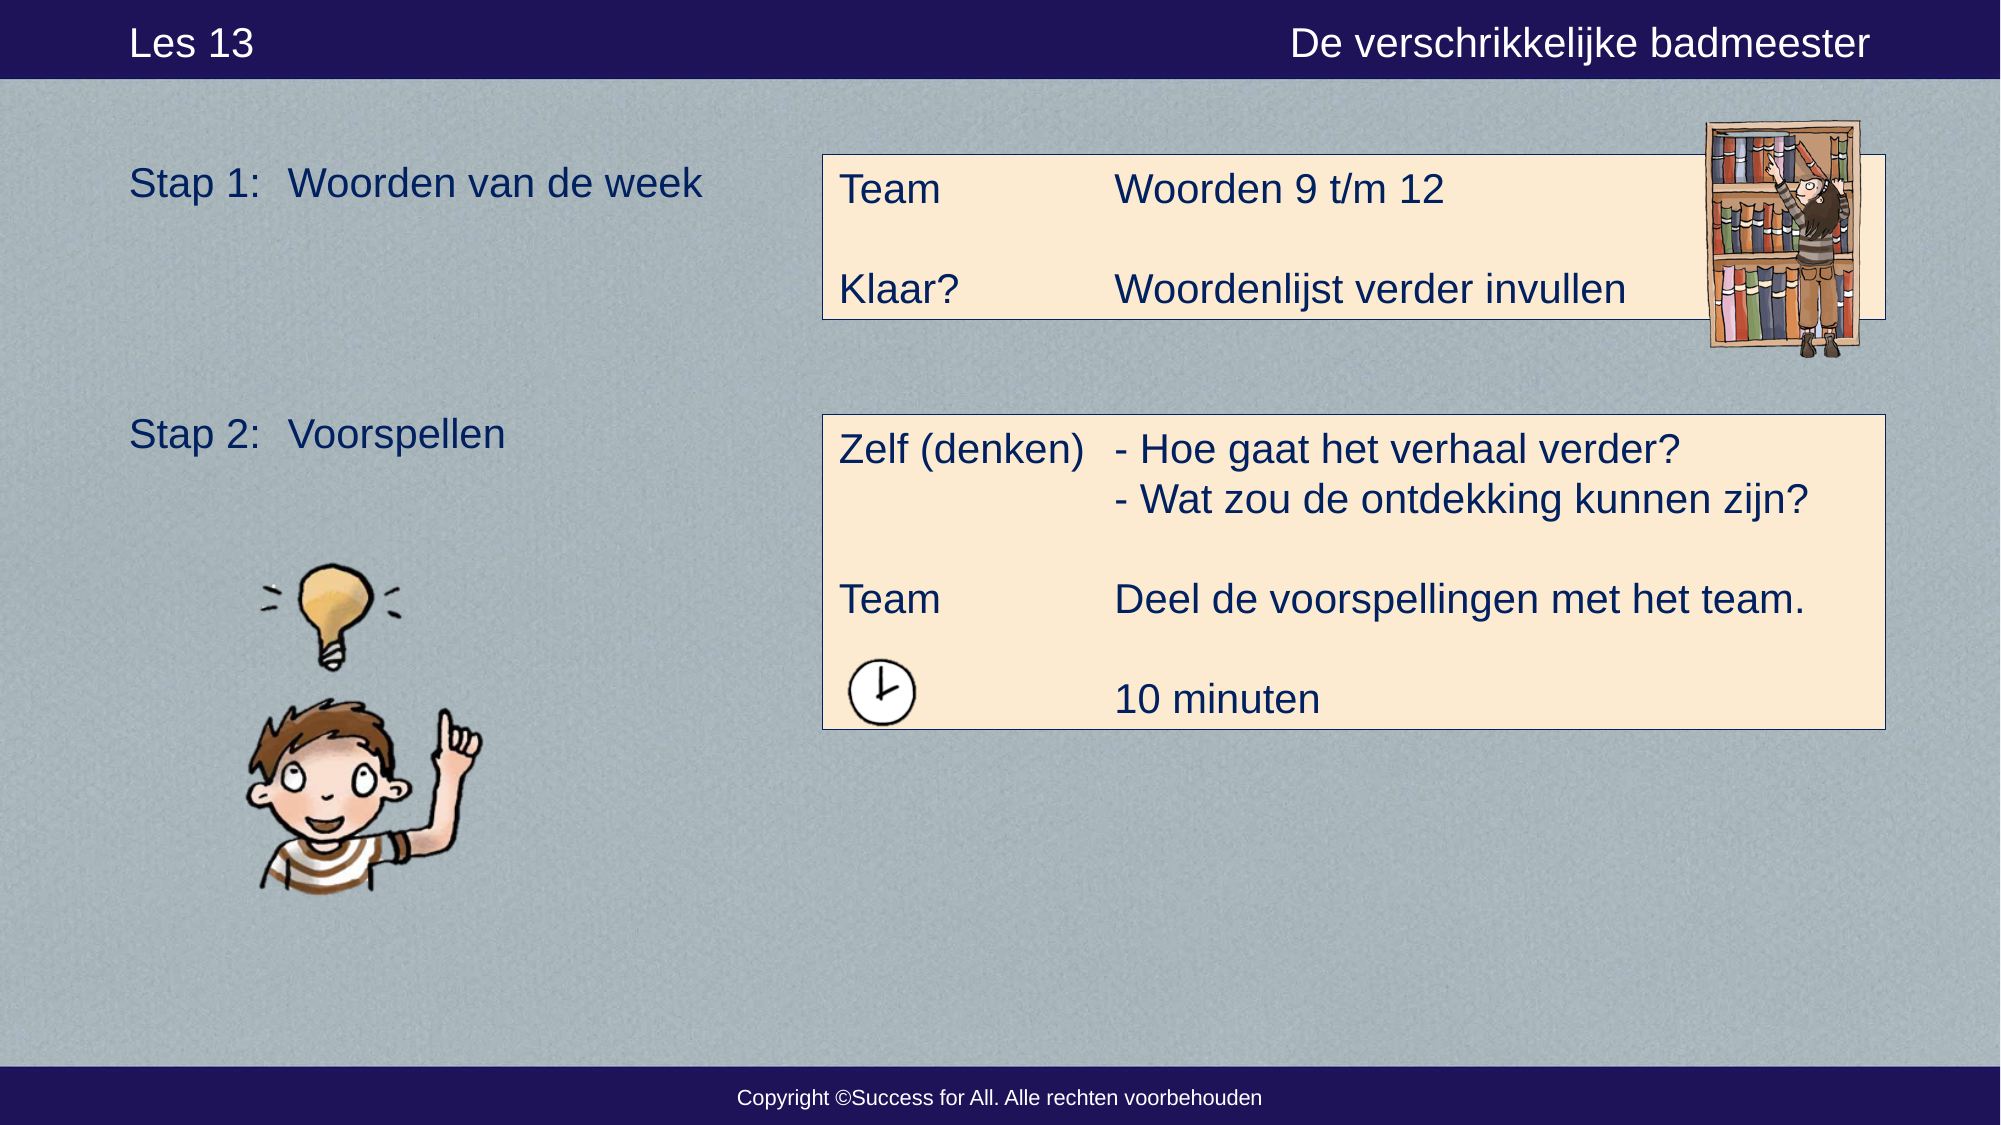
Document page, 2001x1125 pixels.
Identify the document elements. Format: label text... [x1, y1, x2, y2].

text_box Team Woorden 9 t/m 12 Klaar? Woordenlijst verder invullen [1875, 154, 1886, 320]
text_box Team Woorden 9 t/m 12 Klaar? Woordenlijst verder invullen [822, 154, 1689, 320]
text_box Zelf (denken) - Hoe gaat het verhaal verder? - Wat zou de ontdekking kunnen zijn? Team Deel de voorspellingen met het team. 10 minuten [822, 414, 1886, 730]
text_box Stap 1: Woorden van de week Stap 2: Voorspellen [114, 148, 907, 514]
text_box De verschrikkelijke badmeester [999, 8, 1886, 73]
picture [0, 0, 2001, 1125]
text_box Les 13 [114, 8, 354, 73]
text_box Copyright ©Success for All. Alle rechten voorbehouden [0, 1076, 2000, 1125]
